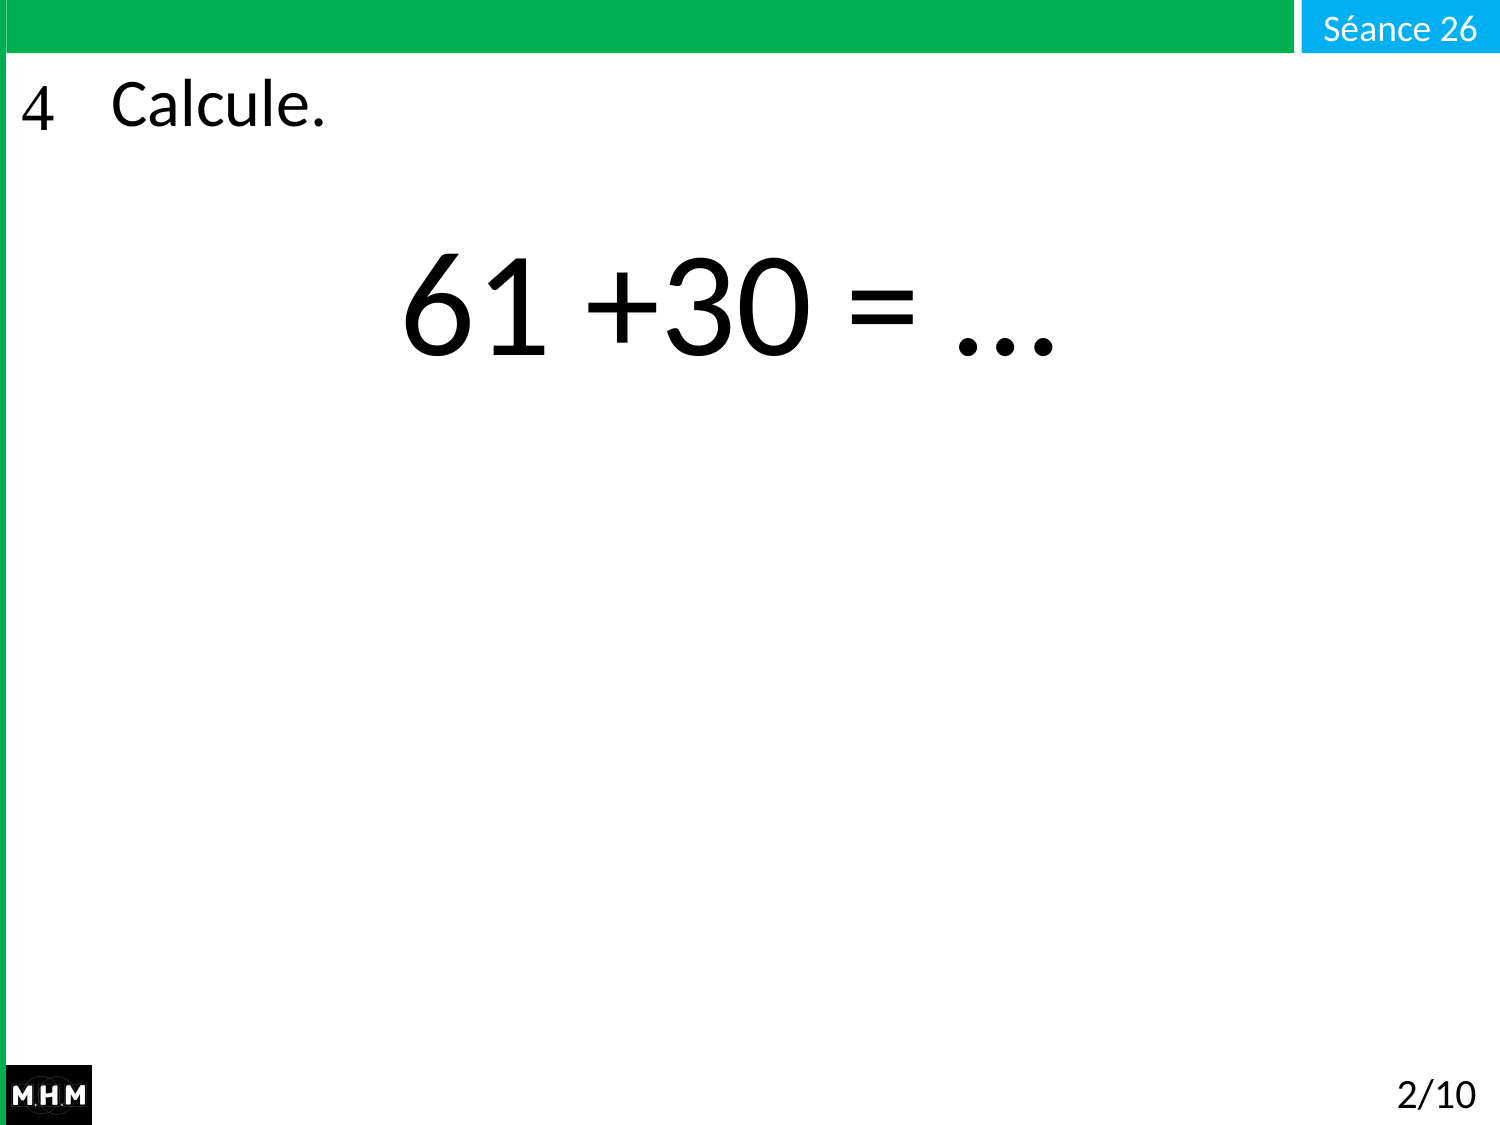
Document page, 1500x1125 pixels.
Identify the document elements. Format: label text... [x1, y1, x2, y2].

picture [6, 1065, 92, 1125]
text_box 61 +30 = … [385, 197, 1254, 393]
list 2/10 [1373, 1064, 1500, 1125]
title Calcule. [96, 60, 1391, 150]
